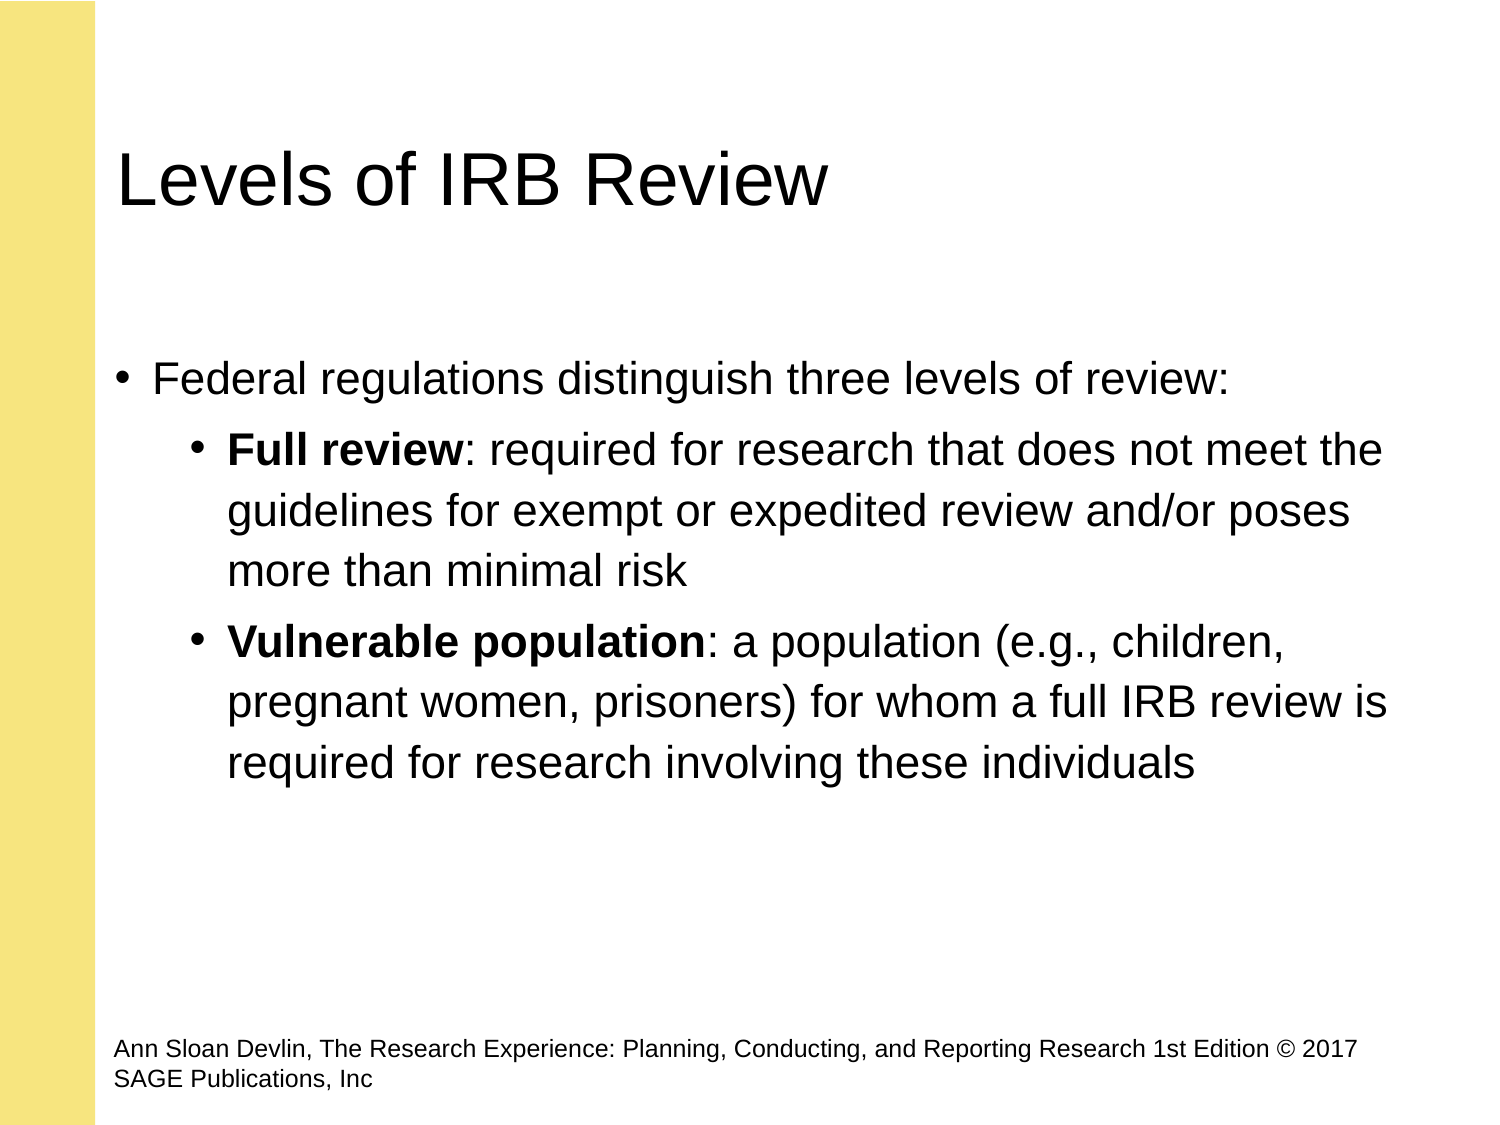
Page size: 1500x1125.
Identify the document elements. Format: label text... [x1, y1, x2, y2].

picture [0, 1, 96, 1125]
title Levels of IRB Review [101, 124, 851, 239]
list Federal regulations distinguish three levels of review: Full review: required for research that does not meet the guidelines for exempt or expedited review and/or poses more than minimal risk Vulnerable population: a population (e.g., children, pregnant women, prisoners) for whom a full IRB review is required for research involving these individuals [99, 335, 1414, 879]
